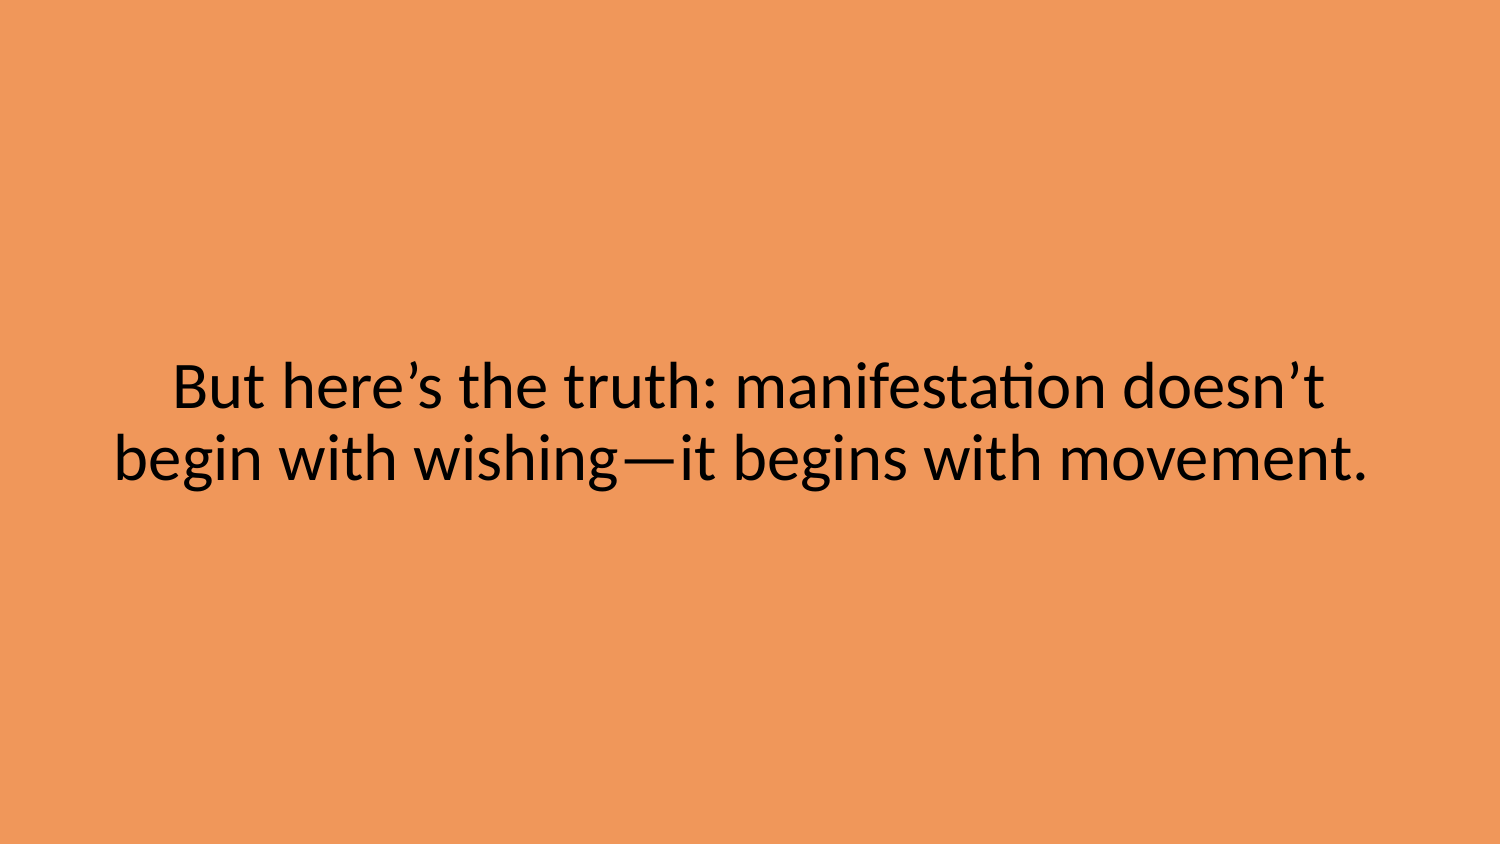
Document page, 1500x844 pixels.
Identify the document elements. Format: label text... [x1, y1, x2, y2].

list But here’s the truth: manifestation doesn’t begin with wishing—it begins with movement. [79, 343, 1420, 486]
